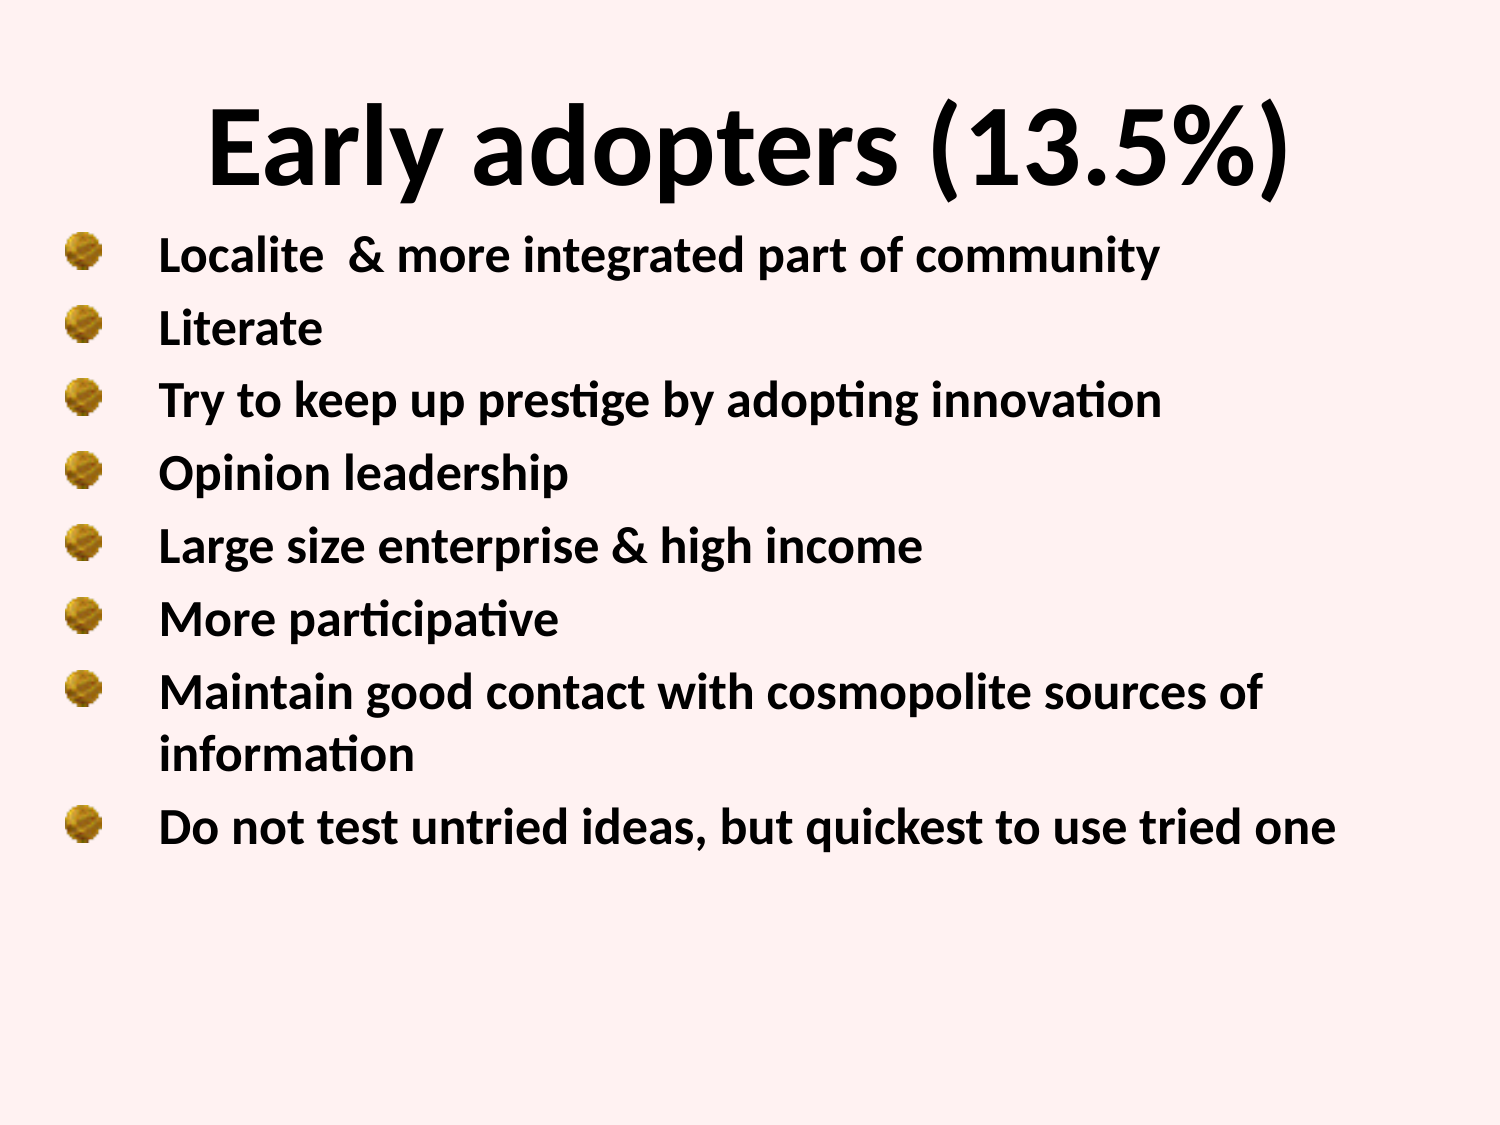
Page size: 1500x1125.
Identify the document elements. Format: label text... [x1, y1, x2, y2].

picture [65, 670, 102, 707]
picture [65, 451, 102, 489]
picture [65, 524, 102, 561]
title Early adopters (13.5%) [75, 45, 1425, 212]
picture [65, 597, 102, 634]
picture [65, 232, 102, 270]
list Localite & more integrated part of community Literate Try to keep up prestige by adopting innovation Opinion leadership Large size enterprise & high income More participative Maintain good contact with cosmopolite sources of information Do not test untried ideas, but quickest to use tried one [50, 212, 1463, 956]
picture [65, 305, 102, 343]
picture [65, 378, 102, 416]
picture [65, 805, 102, 843]
